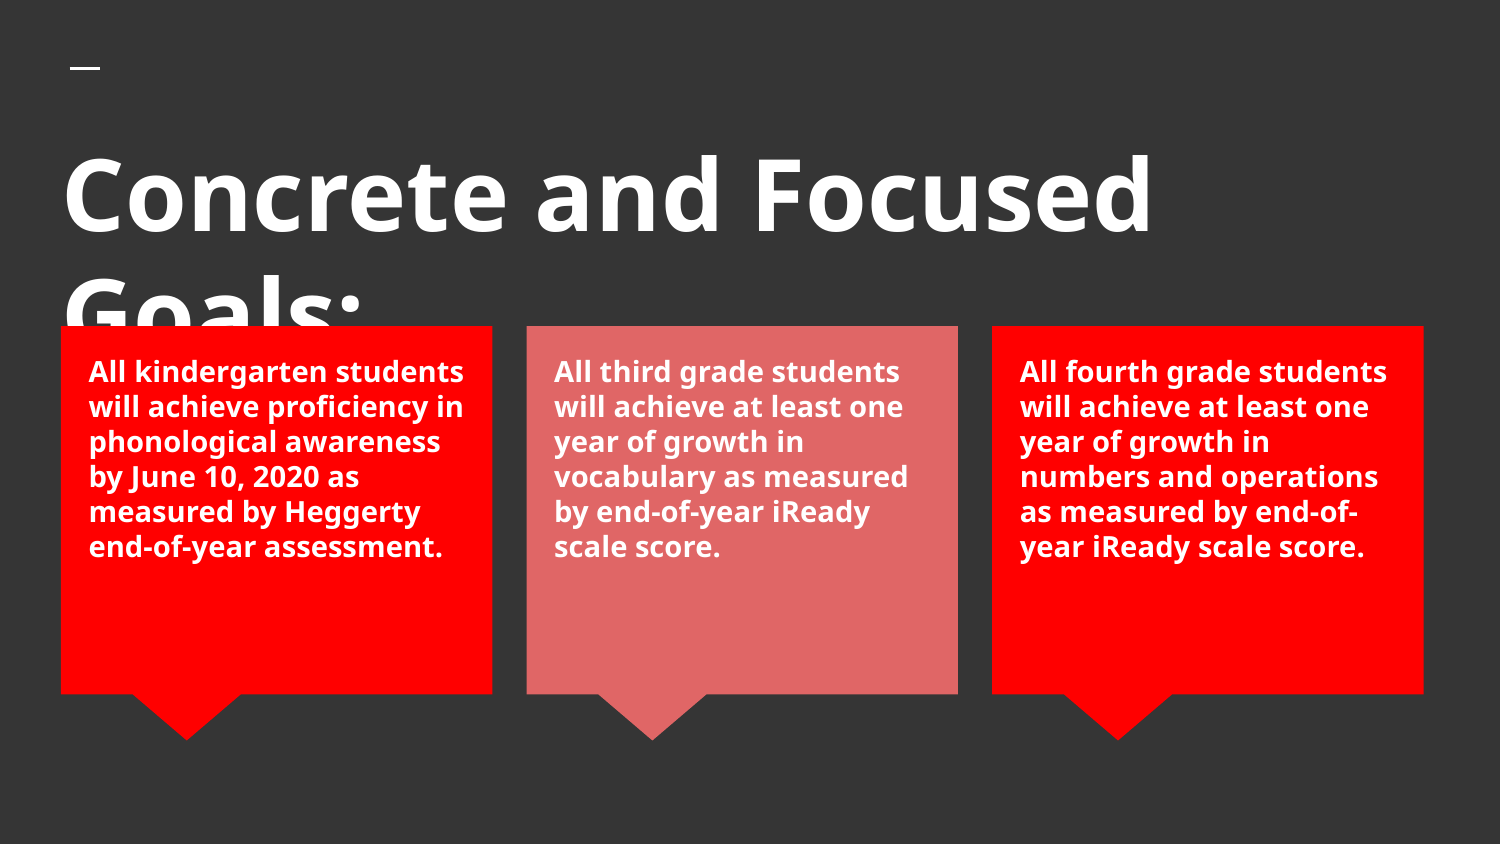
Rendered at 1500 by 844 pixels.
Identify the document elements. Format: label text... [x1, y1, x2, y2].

text_box [992, 326, 1424, 741]
title All fourth grade students will achieve at least one year of growth in numbers and operations as measured by end-of-year iReady scale score. [1004, 338, 1412, 668]
title All kindergarten students will achieve proficiency in phonological awareness by June 10, 2020 as measured by Heggerty end-of-year assessment. [73, 338, 481, 695]
text_box [526, 326, 958, 741]
title All third grade students will achieve at least one year of growth in vocabulary as measured by end-of-year iReady scale score. [539, 338, 947, 668]
text_box [60, 326, 493, 695]
title Concrete and Focused Goals: [46, 116, 1491, 285]
text_box [133, 695, 241, 741]
